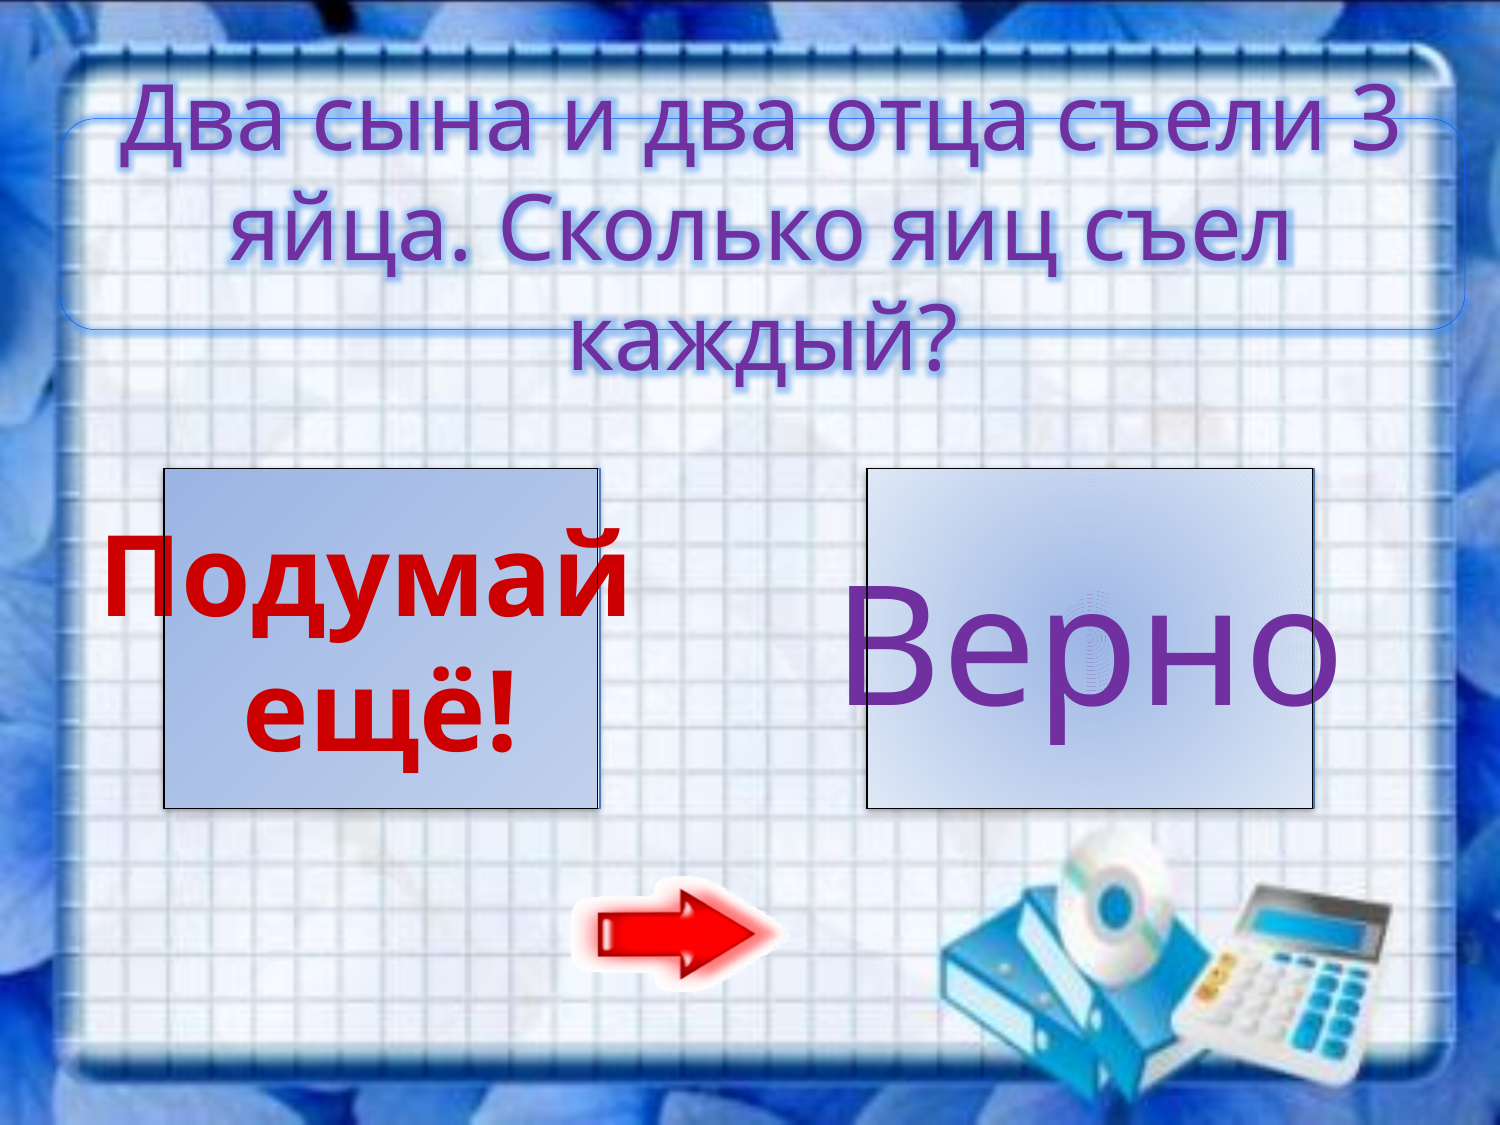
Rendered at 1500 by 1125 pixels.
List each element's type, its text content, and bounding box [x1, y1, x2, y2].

picture [0, 0, 1500, 1125]
text_box [163, 468, 598, 809]
text_box [867, 468, 1313, 809]
text_box Два сына и два отца съели 3 яйца. Сколько яиц съел каждый? [58, 116, 1467, 332]
